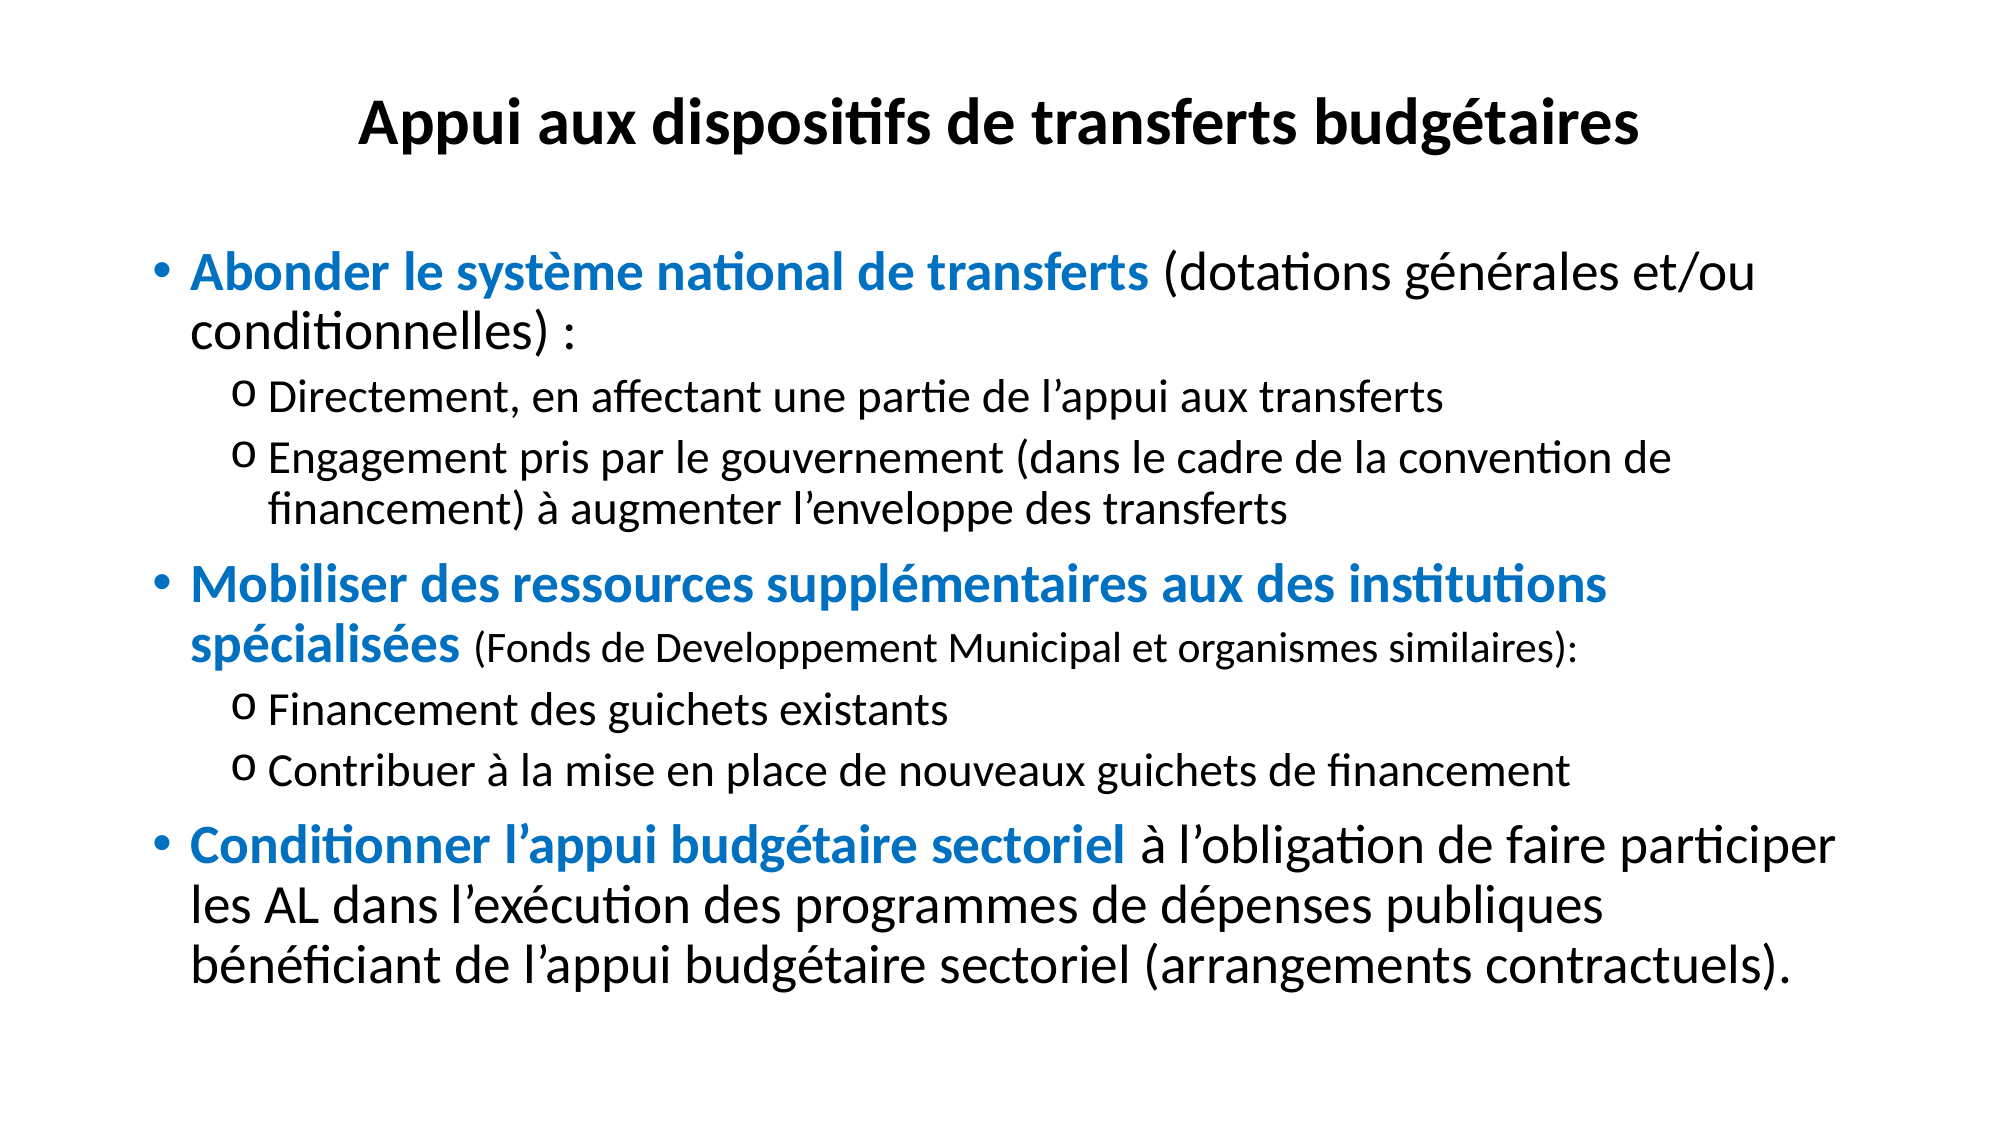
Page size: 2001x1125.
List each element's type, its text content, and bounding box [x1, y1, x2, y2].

list Abonder le système national de transferts (dotations générales et/ou conditionnelles) : Directement, en affectant une partie de l’appui aux transferts Engagement pris par le gouvernement (dans le cadre de la convention de financement) à augmenter l’enveloppe des transferts Mobiliser des ressources supplémentaires aux des institutions spécialisées (Fonds de Developpement Municipal et organismes similaires): Financement des guichets existants Contribuer à la mise en place de nouveaux guichets de financement Conditionner l’appui budgétaire sectoriel à l’obligation de faire participer les AL dans l’exécution des programmes de dépenses publiques bénéficiant de l’appui budgétaire sectoriel (arrangements contractuels). [137, 234, 1863, 1014]
title Appui aux dispositifs de transferts budgétaires [137, 59, 1863, 187]
